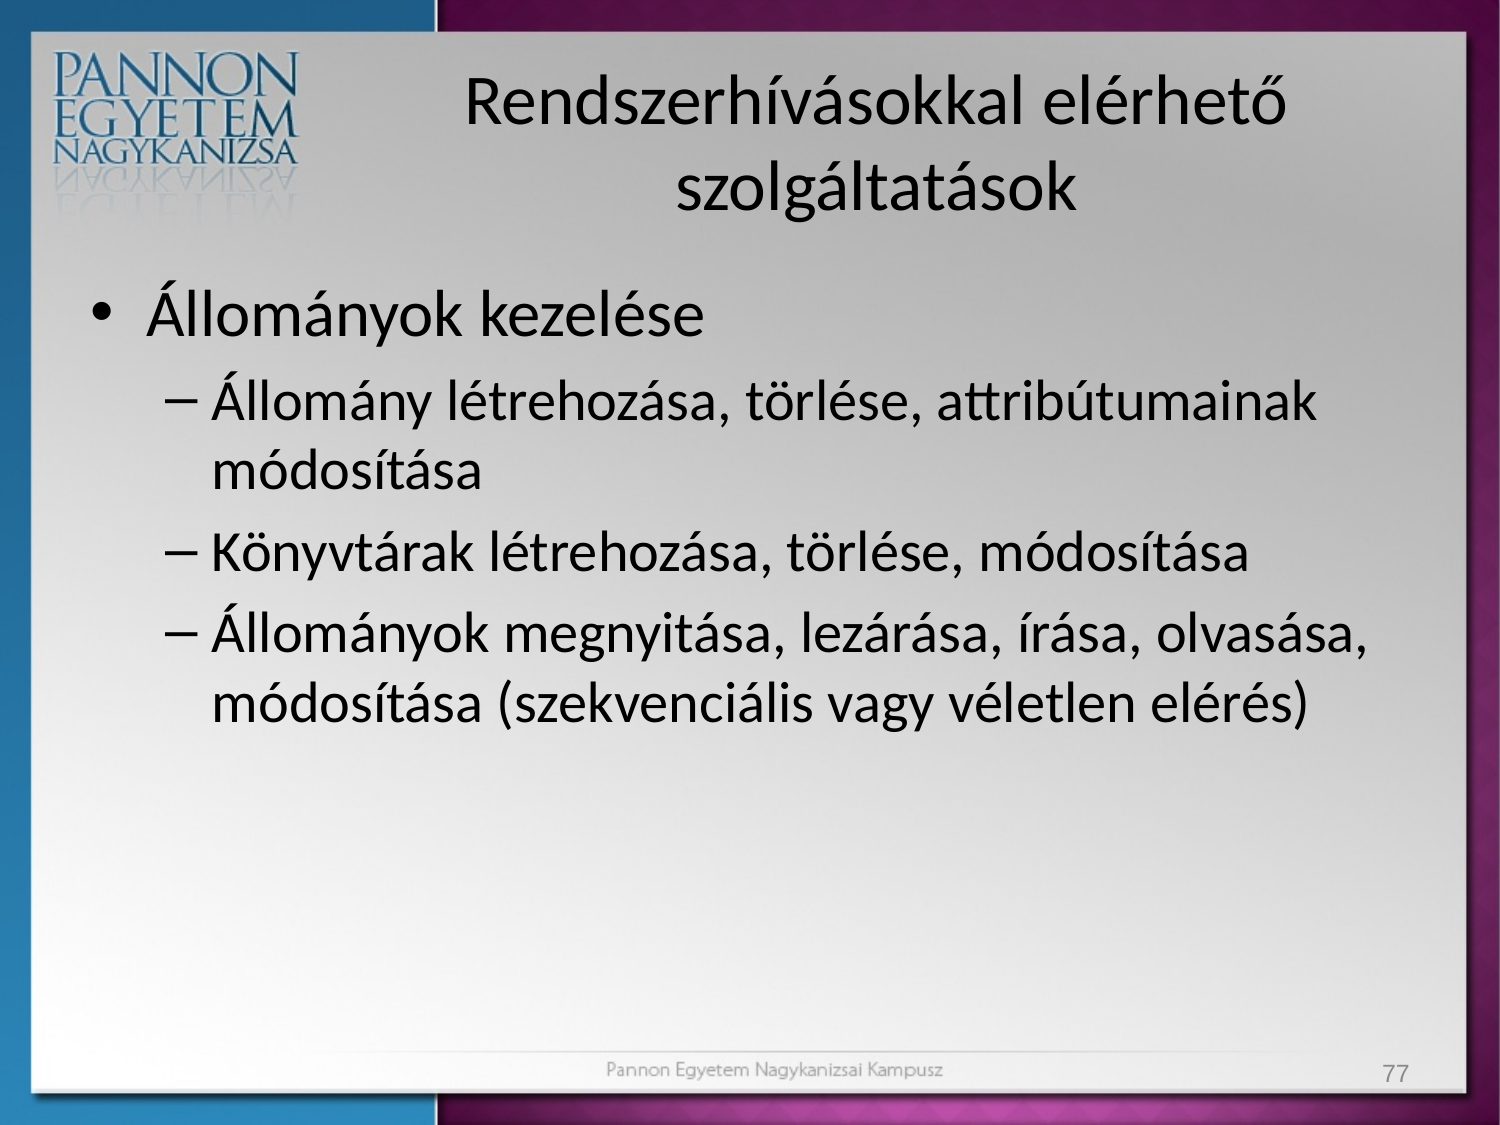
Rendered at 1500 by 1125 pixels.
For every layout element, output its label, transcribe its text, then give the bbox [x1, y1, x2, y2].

title Rendszerhívásokkal elérhető szolgáltatások [328, 45, 1425, 233]
picture [0, 0, 1500, 1125]
slide_number 77 [1074, 1042, 1425, 1103]
list Állományok kezelése Állomány létrehozása, törlése, attribútumainak módosítása Könyvtárak létrehozása, törlése, módosítása Állományok megnyitása, lezárása, írása, olvasása, módosítása (szekvenciális vagy véletlen elérés) [75, 262, 1425, 1038]
